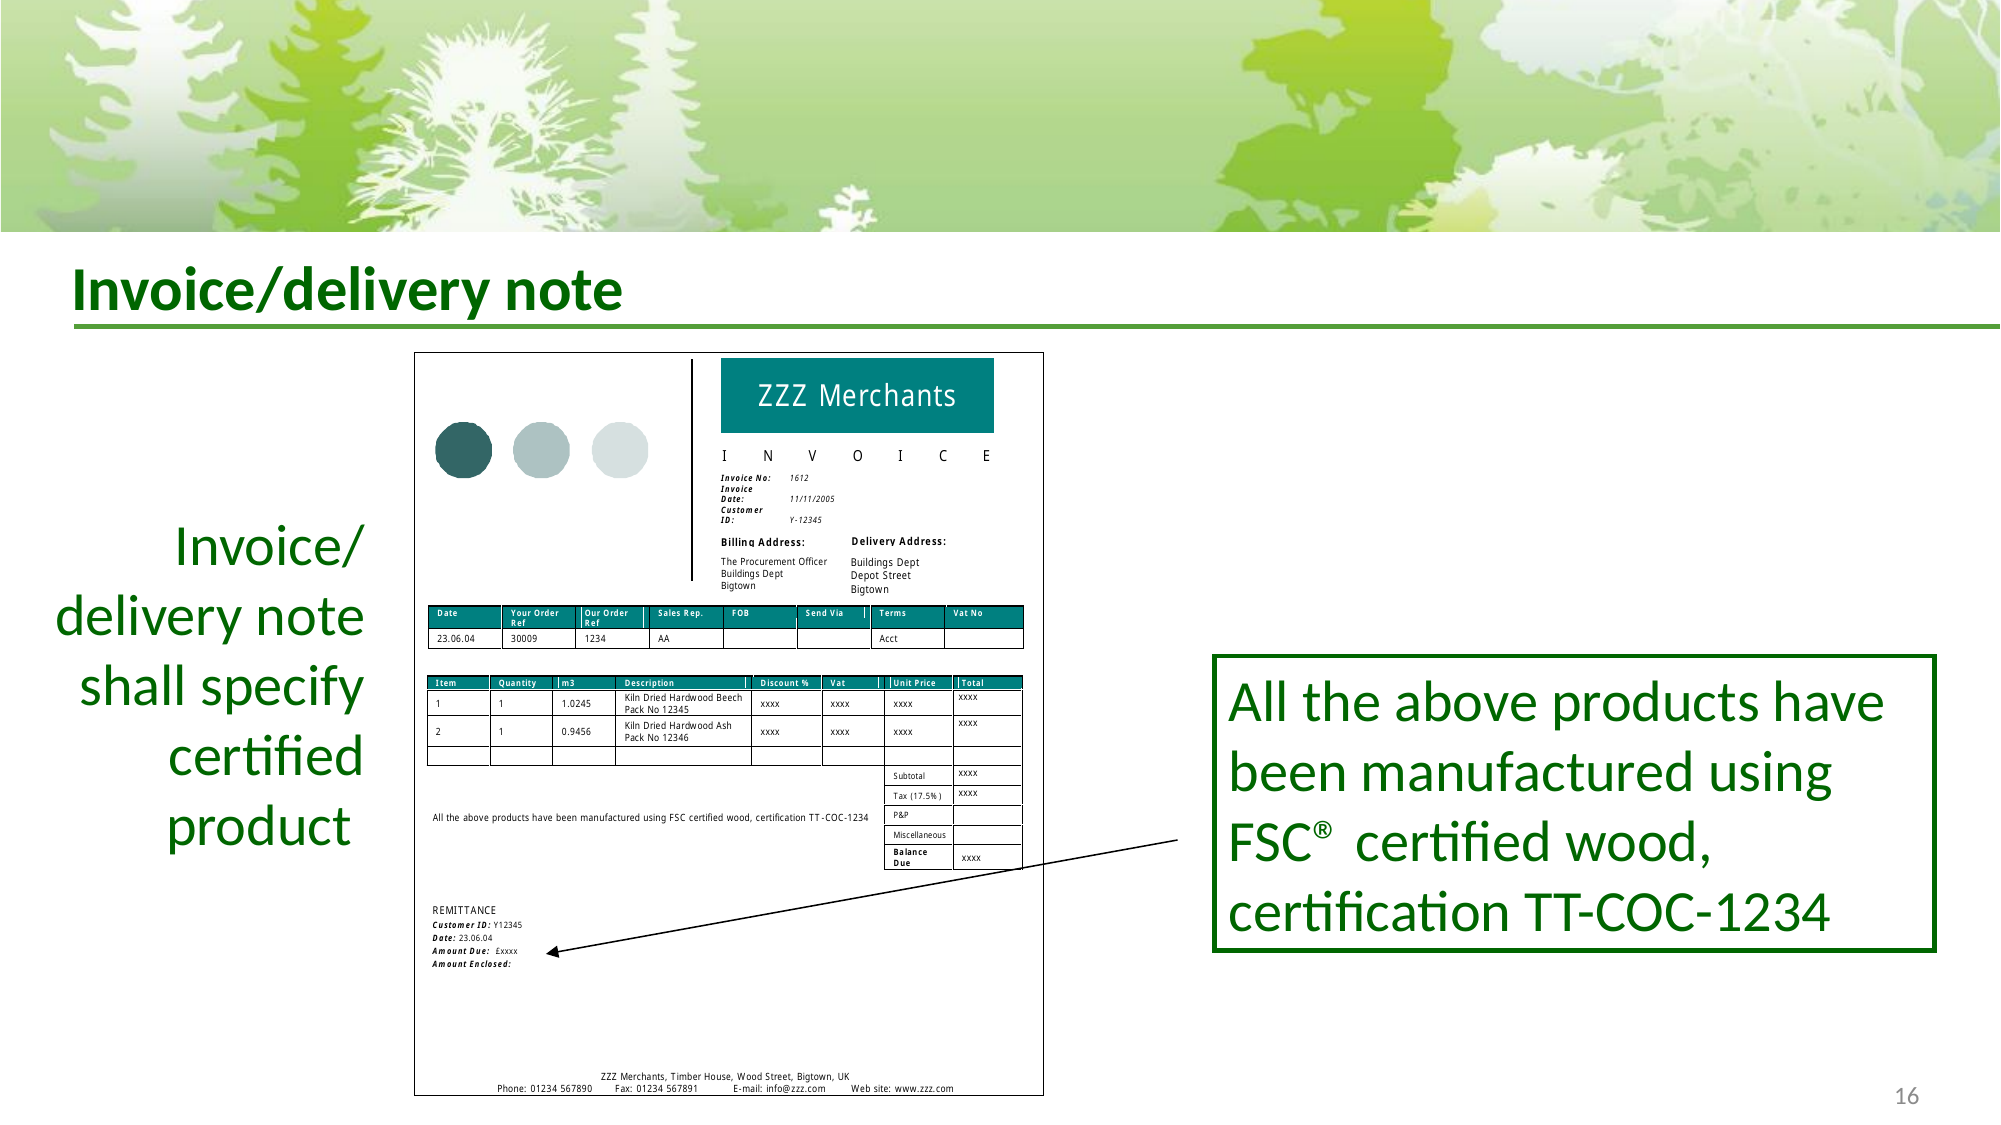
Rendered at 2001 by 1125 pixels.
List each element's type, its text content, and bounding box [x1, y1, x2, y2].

slide_number 16 [1484, 1065, 1935, 1125]
picture [0, 0, 2000, 232]
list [414, 352, 1044, 1095]
title Invoice/delivery note [56, 181, 1782, 399]
text_box Invoice/ delivery note shall specify certified product [25, 499, 380, 865]
text_box All the above products have been manufactured using FSC® certified wood, certification TT-COC-1234 [1214, 655, 1935, 951]
